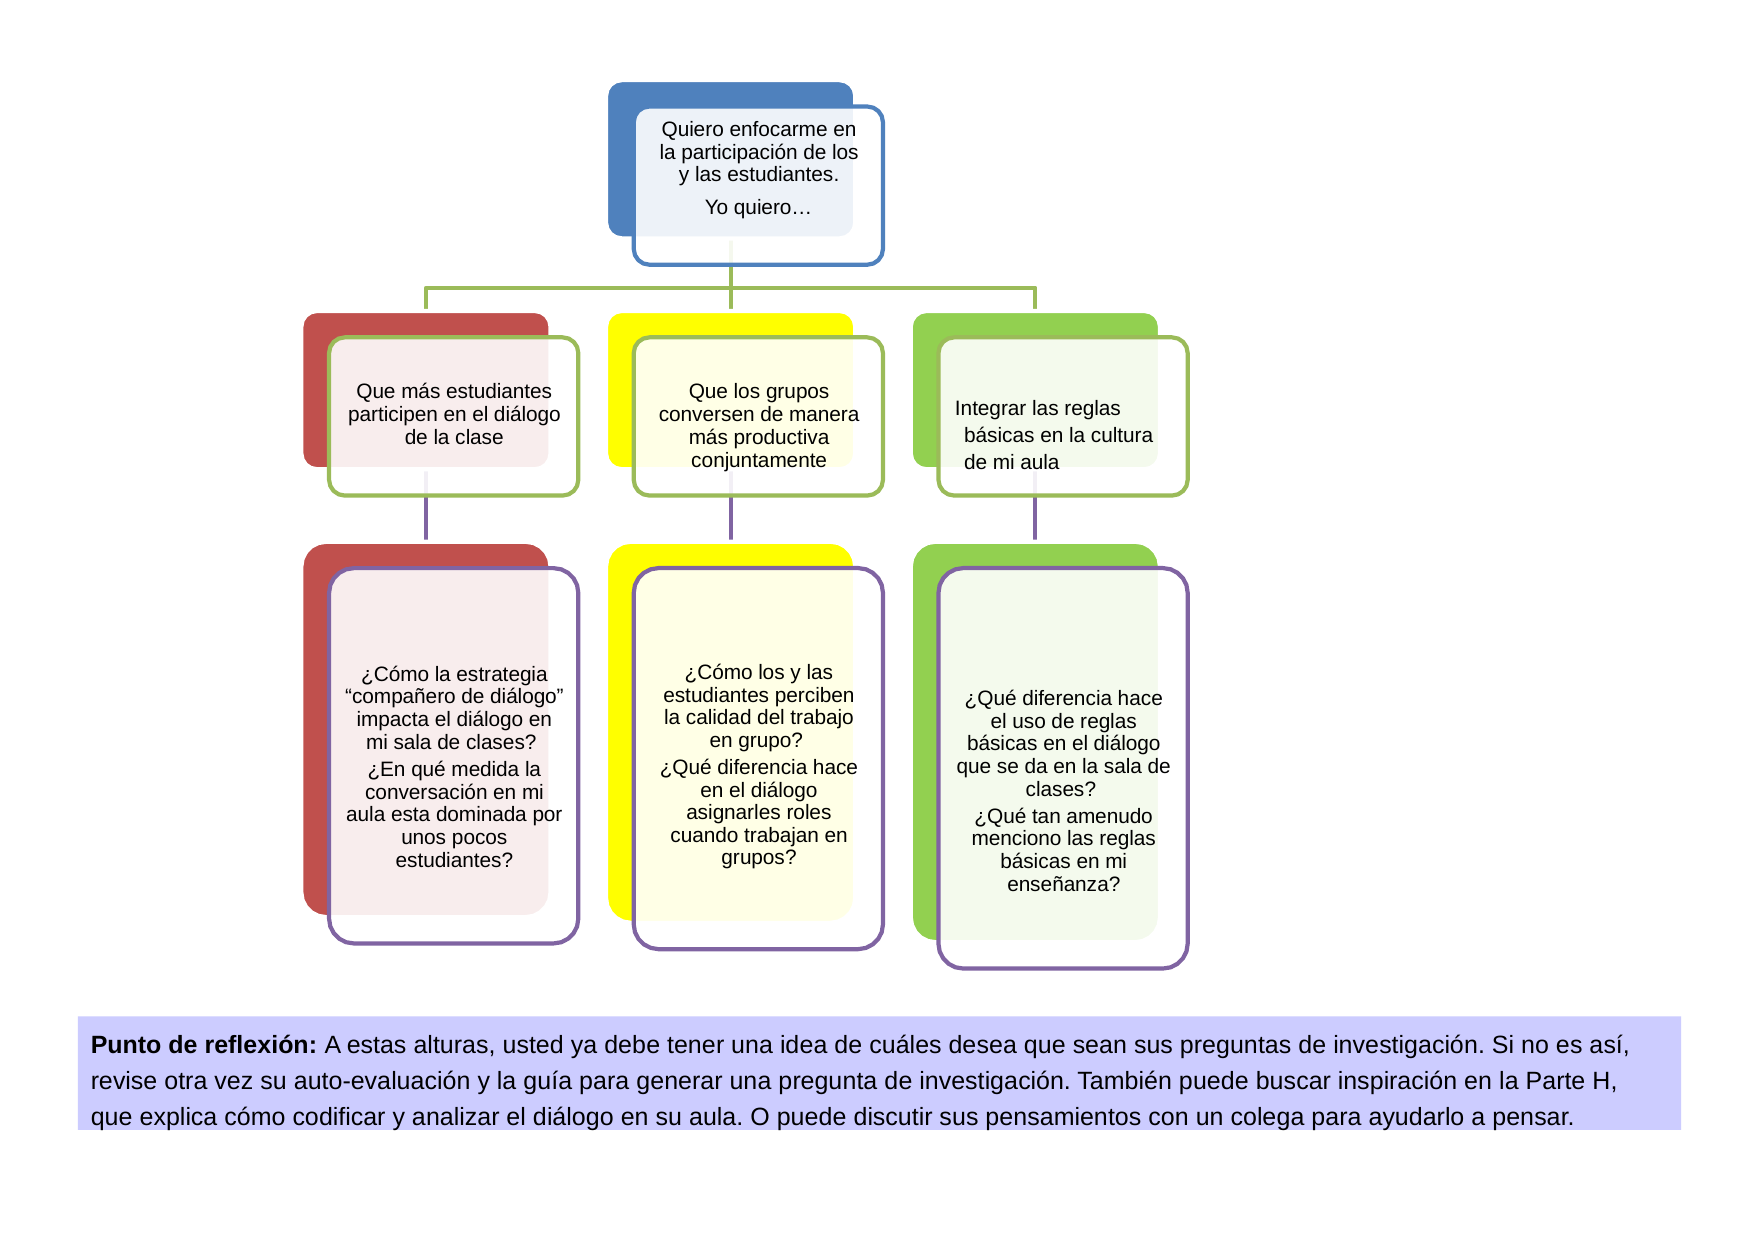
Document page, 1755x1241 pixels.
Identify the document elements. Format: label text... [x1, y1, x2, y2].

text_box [605, 310, 884, 496]
text_box Punto de reflexión: A estas alturas, usted ya debe tener una idea de cuáles desea que sean sus preguntas de investigación. Si no es así, revise otra vez su auto-evaluación y la guía para generar una pregunta de investigación. También puede buscar inspiración en la Parte H, que explica cómo codificar y analizar el diálogo en su aula. O puede discutir sus pensamientos con un colega para ayudarlo a pensar. [77, 1016, 1682, 1130]
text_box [425, 79, 884, 312]
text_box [605, 541, 884, 950]
text_box [888, 275, 1036, 308]
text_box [300, 310, 579, 496]
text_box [910, 541, 1188, 969]
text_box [300, 541, 579, 944]
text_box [910, 310, 1188, 496]
